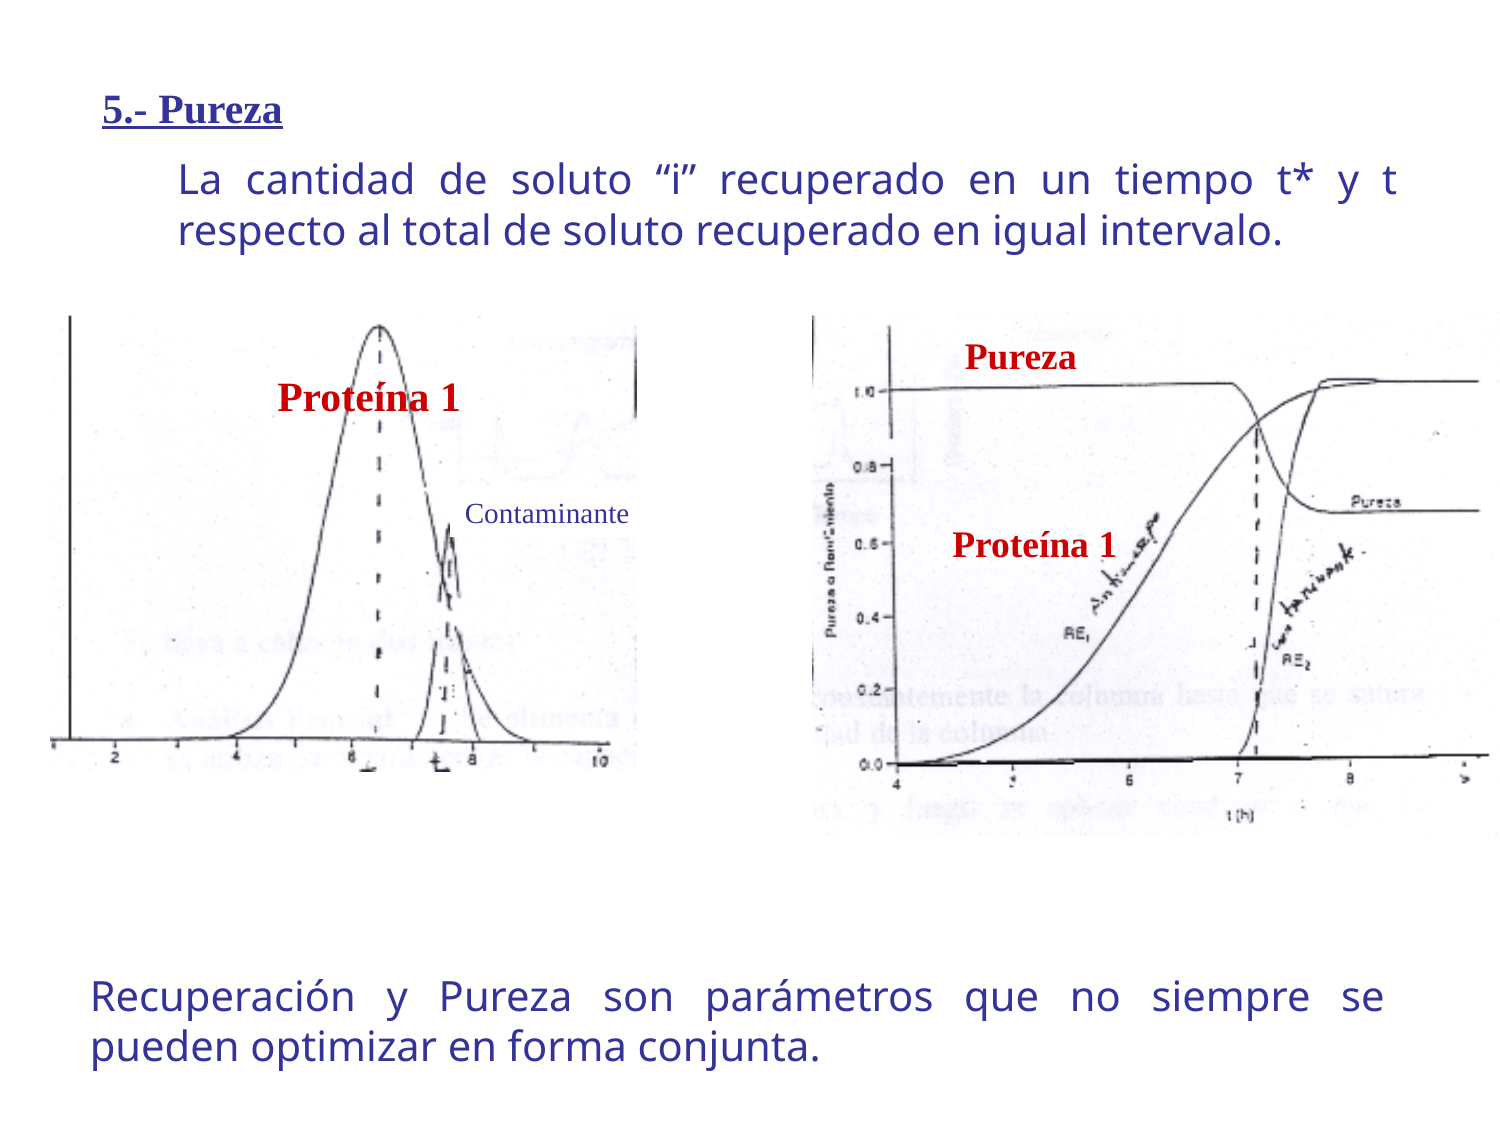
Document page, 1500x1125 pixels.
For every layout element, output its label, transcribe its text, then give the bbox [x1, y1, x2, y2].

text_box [49, 312, 72, 772]
text_box 5.- Pureza La cantidad de soluto “i” recuperado en un tiempo t* y t respecto al total de soluto recuperado en igual intervalo. [87, 74, 1413, 310]
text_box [74, 312, 1500, 1078]
